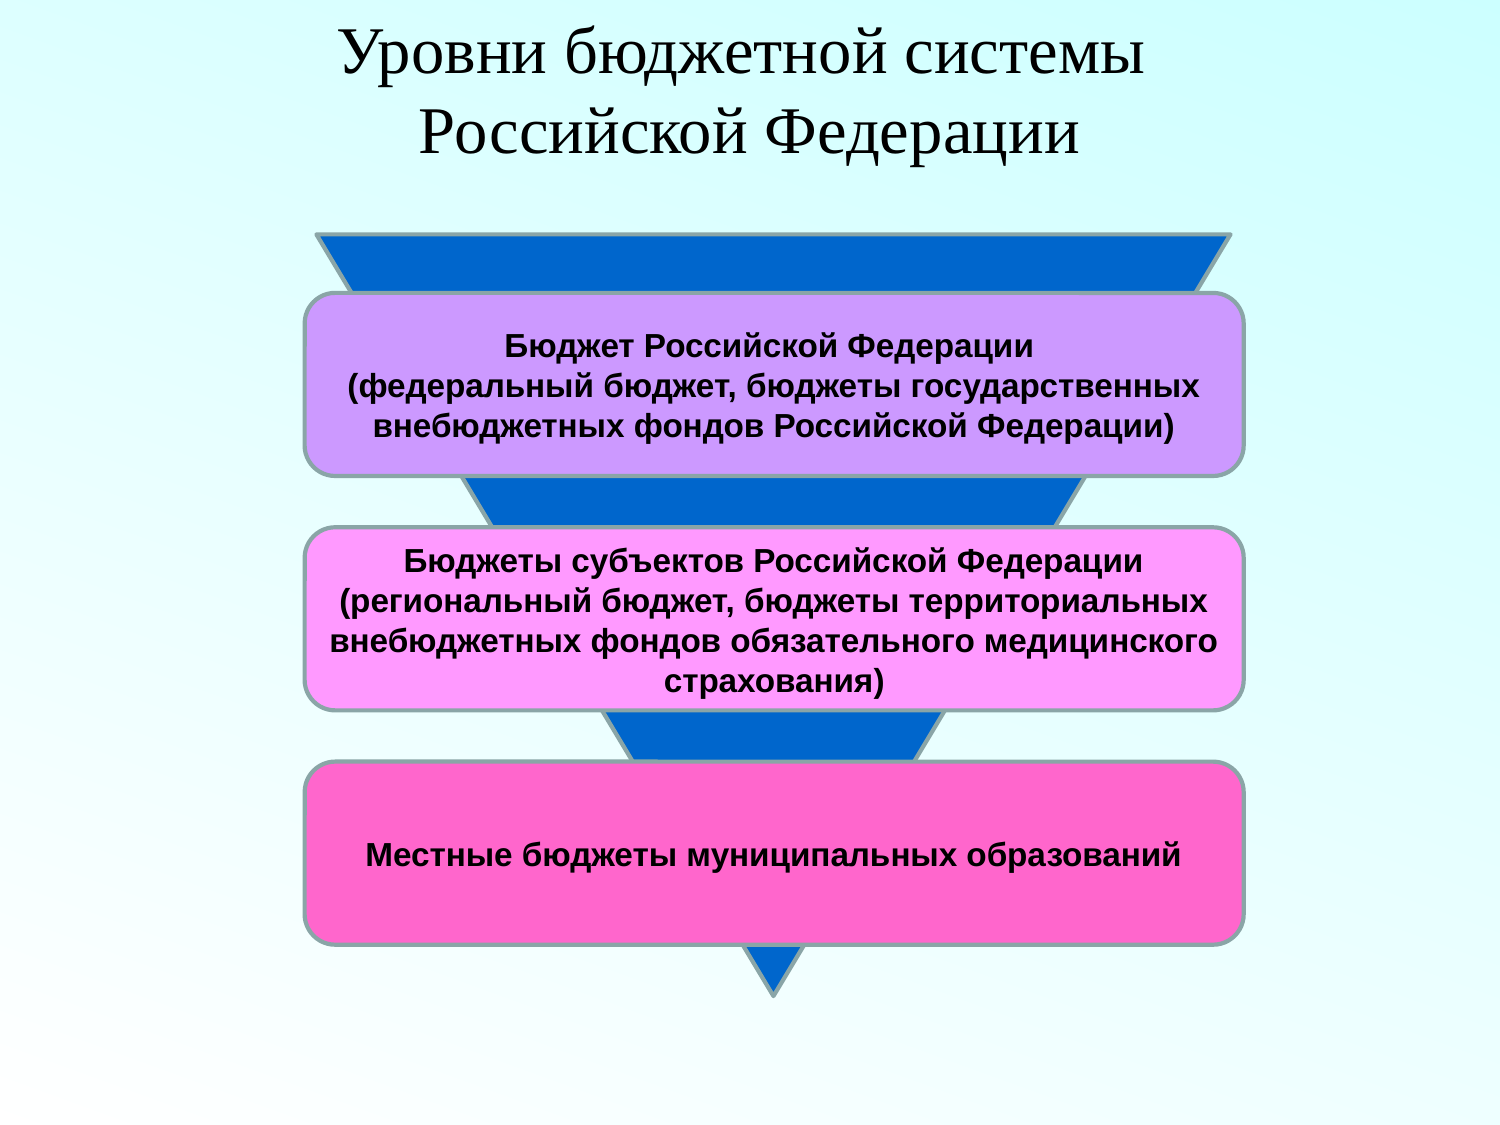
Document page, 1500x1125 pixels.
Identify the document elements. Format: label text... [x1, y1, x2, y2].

text_box Уровни бюджетной системы Российской Федерации [0, 0, 1500, 175]
text_box [601, 713, 946, 759]
text_box [741, 947, 806, 999]
text_box Бюджет Российской Федерации (федеральный бюджет, бюджеты государственных внебюджетных фондов Российской Федерации) [302, 290, 1246, 479]
text_box Бюджеты субъектов Российской Федерации (региональный бюджет, бюджеты территориальных внебюджетных фондов обязательного медицинского страхования) [302, 525, 1246, 713]
text_box [460, 479, 1087, 525]
text_box [314, 232, 1233, 290]
text_box Местные бюджеты муниципальных образований [302, 759, 1246, 947]
